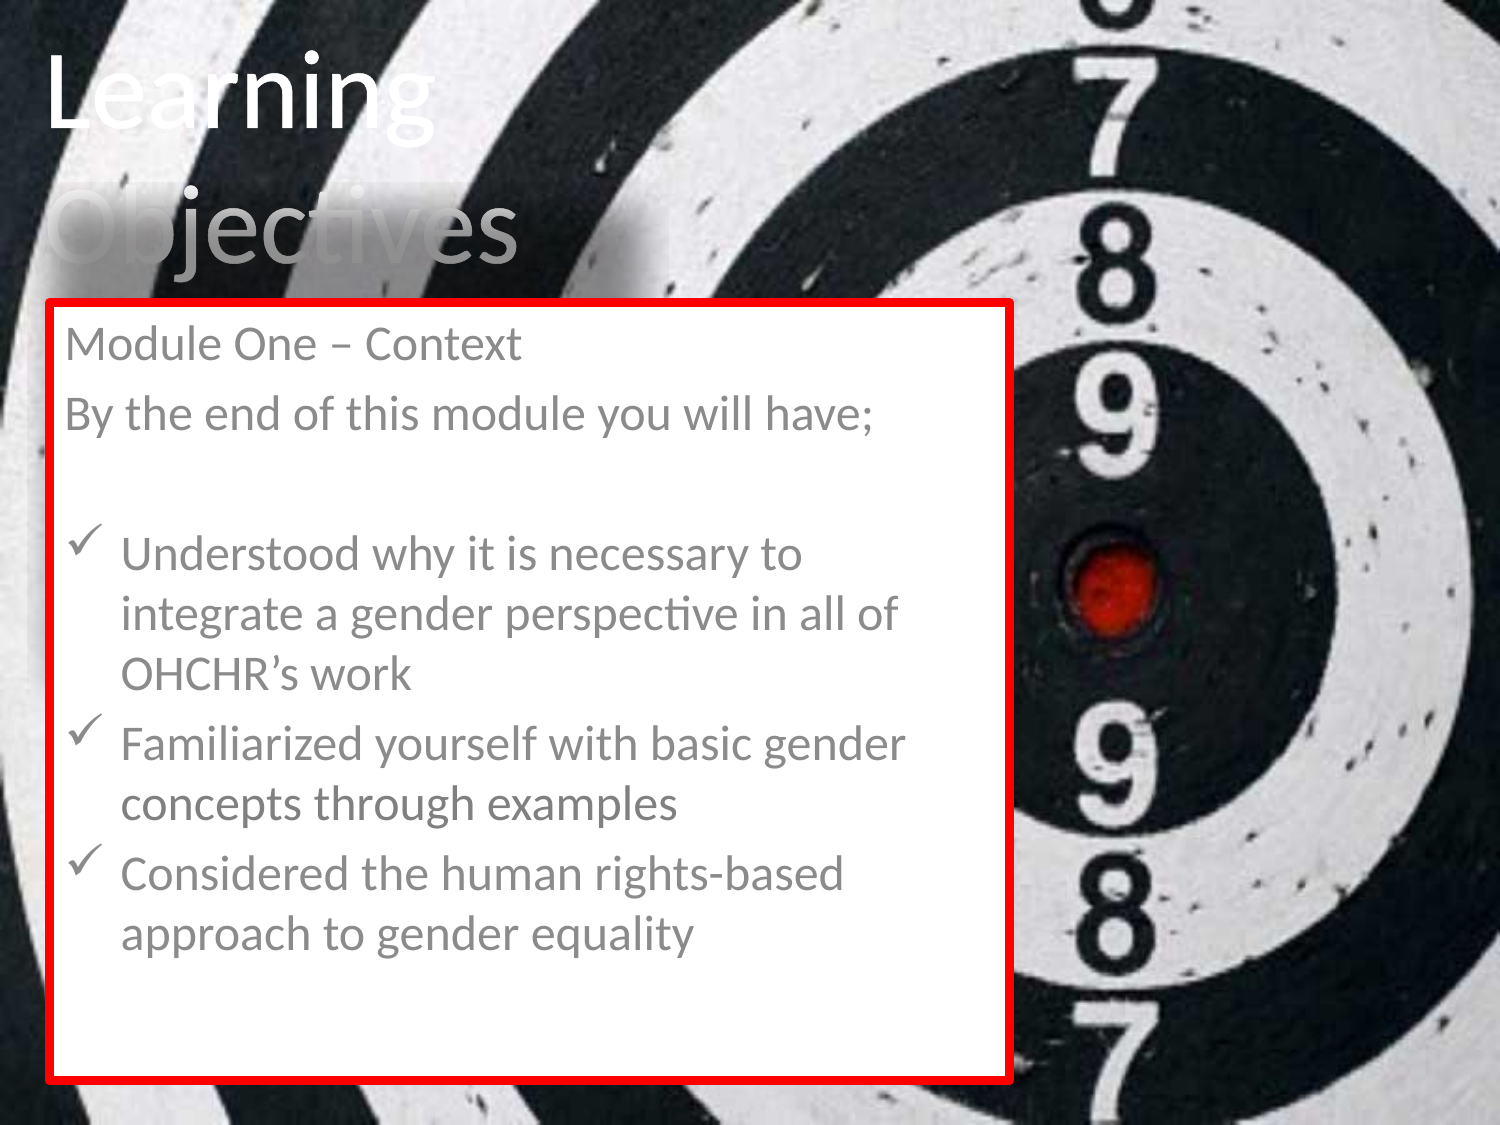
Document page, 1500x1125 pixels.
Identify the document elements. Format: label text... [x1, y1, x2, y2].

title Learning Objectives [28, 6, 761, 295]
subtitle Module One – Context By the end of this module you will have; Understood why it is necessary to integrate a gender perspective in all of OHCHR’s work Familiarized yourself with basic gender concepts through examples Considered the human rights-based approach to gender equality [49, 302, 1010, 1081]
picture [0, 0, 1500, 1125]
